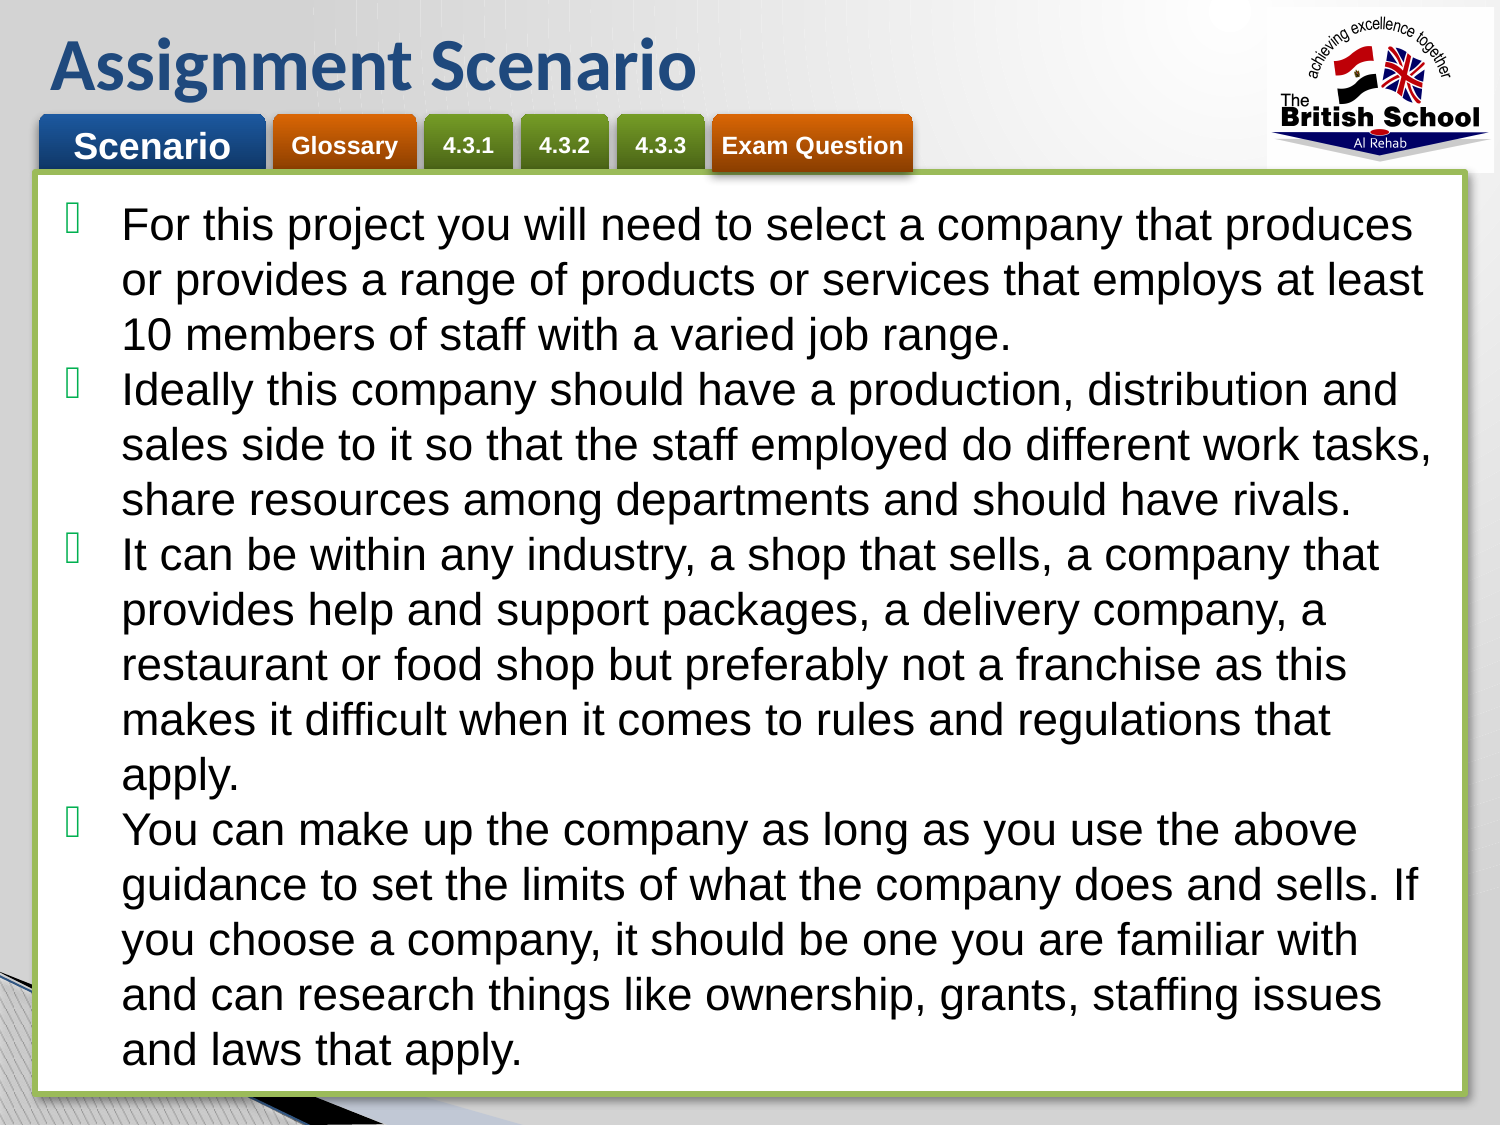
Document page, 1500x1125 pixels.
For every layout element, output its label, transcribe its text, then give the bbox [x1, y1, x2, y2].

text_box For this project you will need to select a company that produces or provides a range of products or services that employs at least 10 members of staff with a varied job range. Ideally this company should have a production, distribution and sales side to it so that the staff employed do different work tasks, share resources among departments and should have rivals. It can be within any industry, a shop that sells, a company that provides help and support packages, a delivery company, a restaurant or food shop but preferably not a franchise as this makes it difficult when it comes to rules and regulations that apply. You can make up the company as long as you use the above guidance to set the limits of what the company does and sells. If you choose a company, it should be one you are familiar with and can research things like ownership, grants, staffing issues and laws that apply. [50, 187, 1450, 1082]
picture [281, 1114, 303, 1125]
title Assignment Scenario [35, 0, 1247, 122]
picture [1267, 7, 1495, 173]
